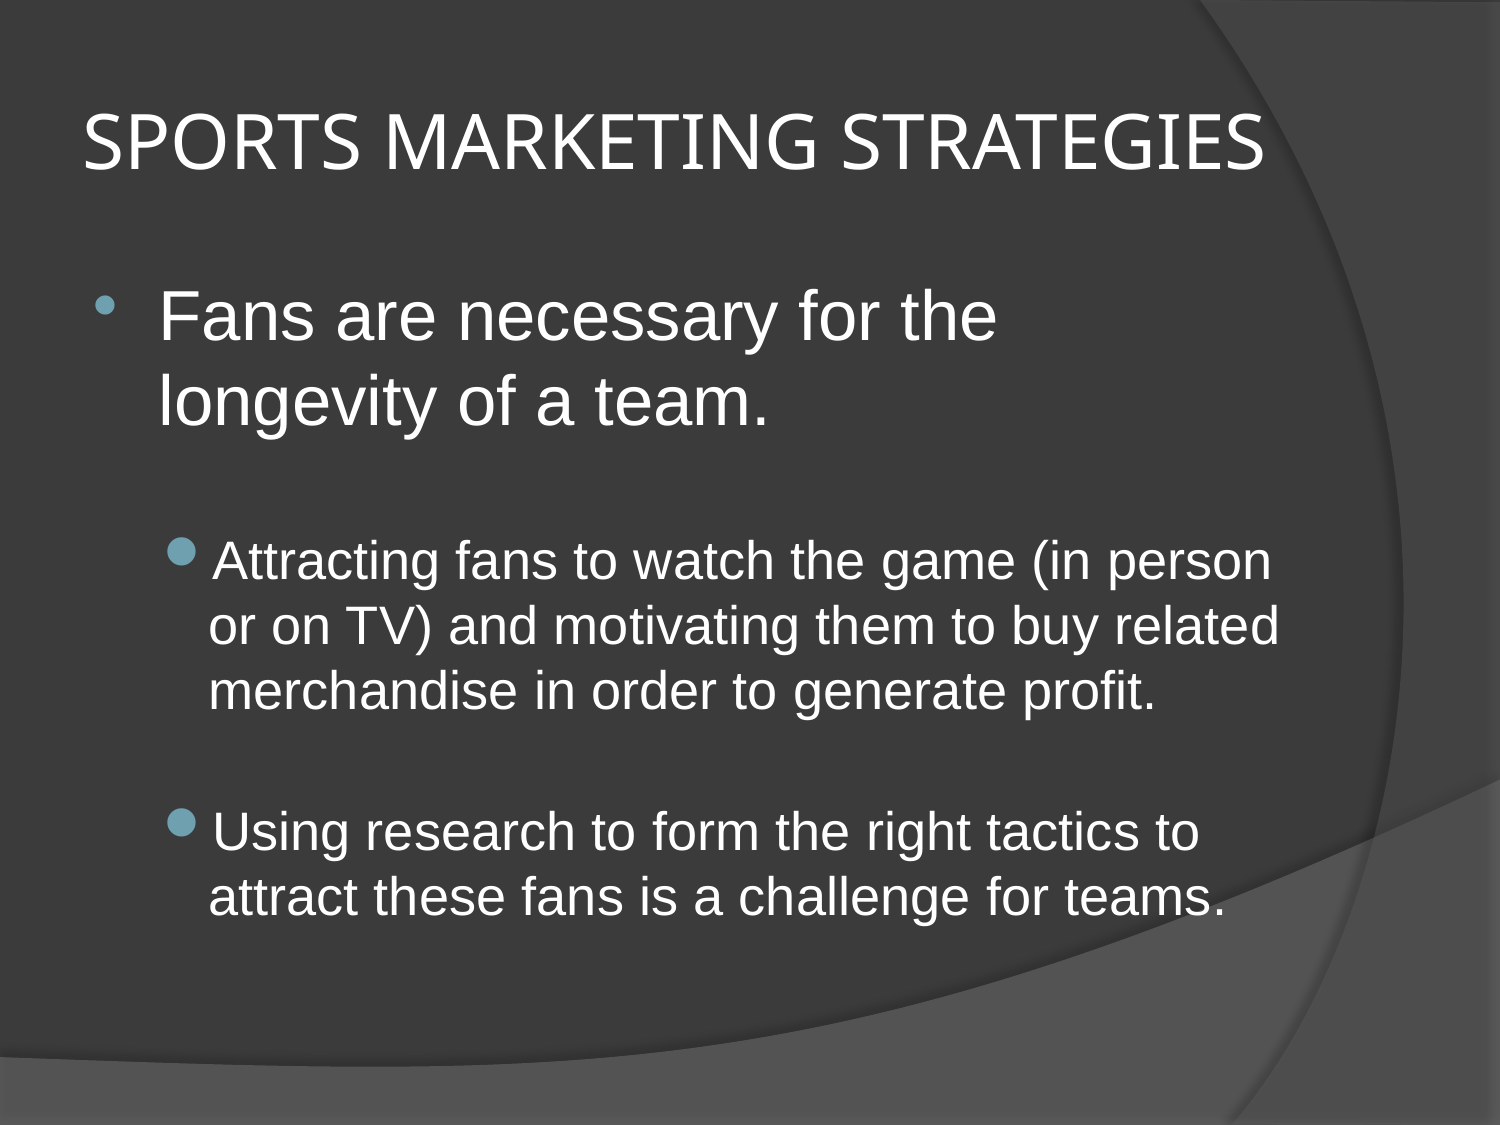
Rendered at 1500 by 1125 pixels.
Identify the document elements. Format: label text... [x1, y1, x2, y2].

title SPORTS MARKETING STRATEGIES [75, 45, 1300, 233]
list Fans are necessary for the longevity of a team. Attracting fans to watch the game (in person or on TV) and motivating them to buy related merchandise in order to generate profit. Using research to form the right tactics to attract these fans is a challenge for teams. [75, 262, 1300, 1005]
